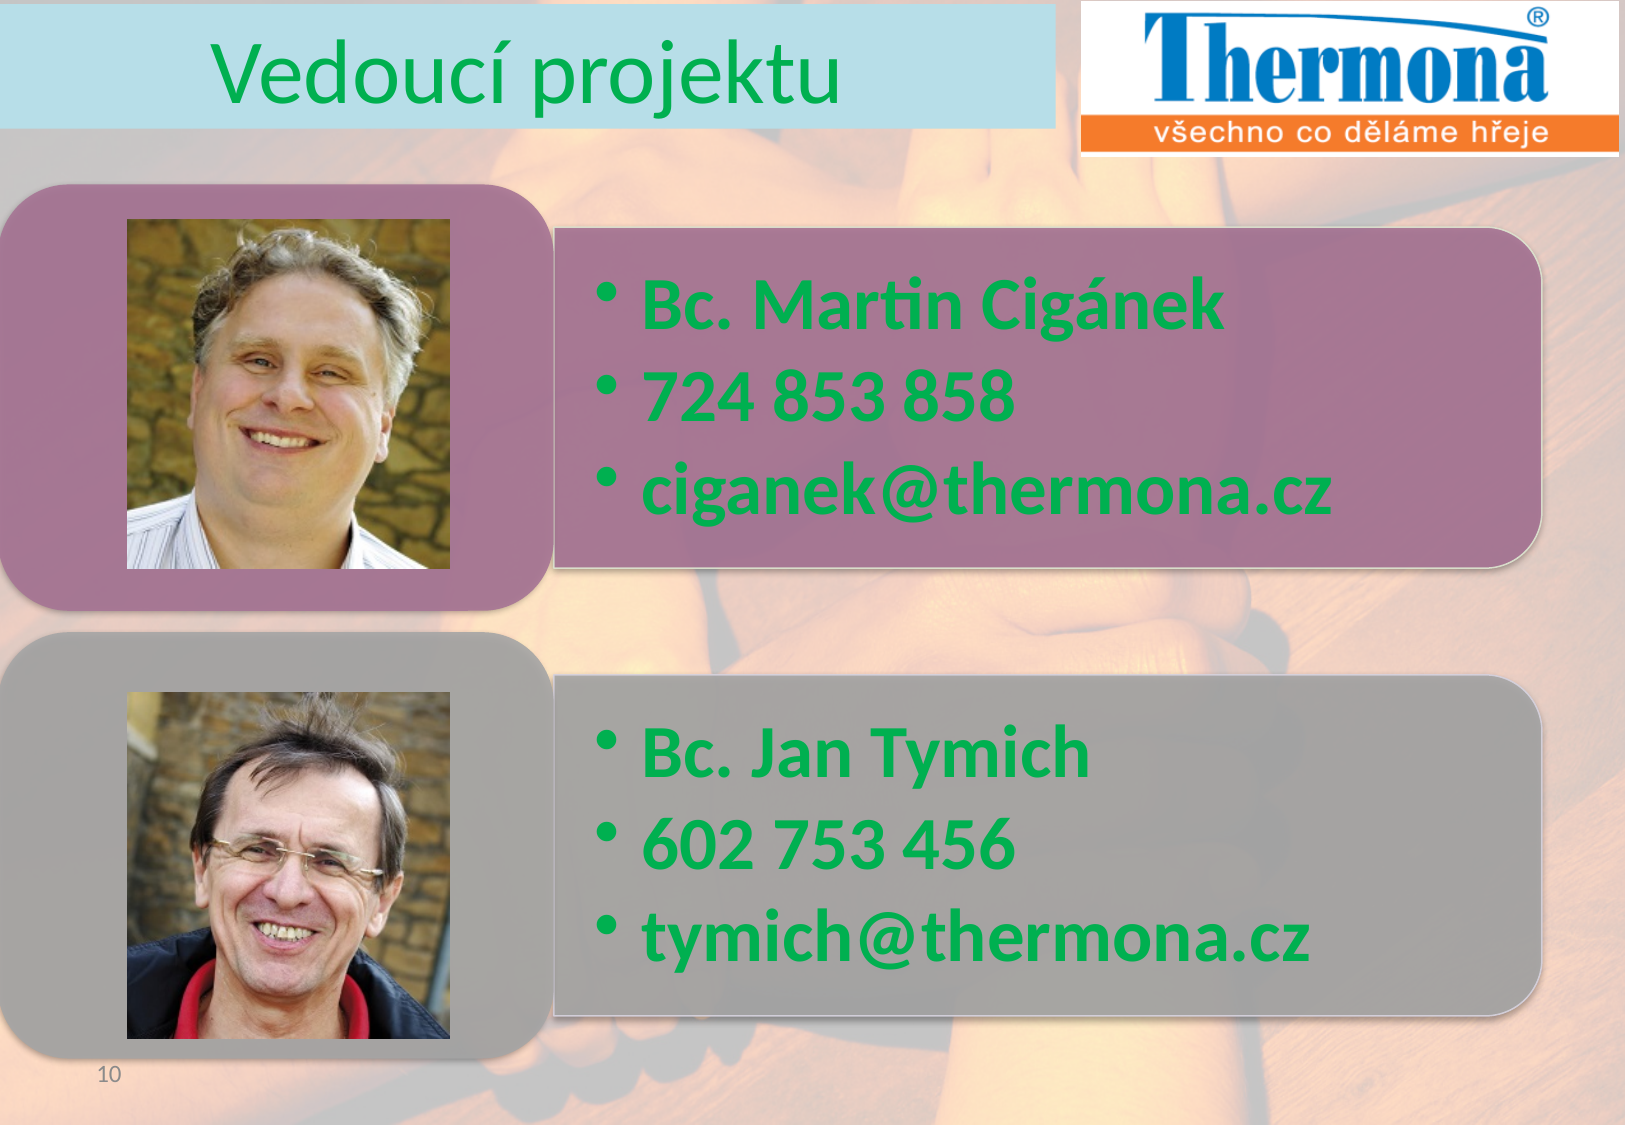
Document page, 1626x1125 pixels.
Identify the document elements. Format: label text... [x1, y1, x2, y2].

text_box Vedoucí projektu [0, 4, 1056, 129]
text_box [0, 184, 1543, 1059]
picture [127, 219, 450, 569]
picture [127, 691, 450, 1040]
picture [1080, 1, 1619, 157]
slide_number 10 [81, 1067, 461, 1103]
